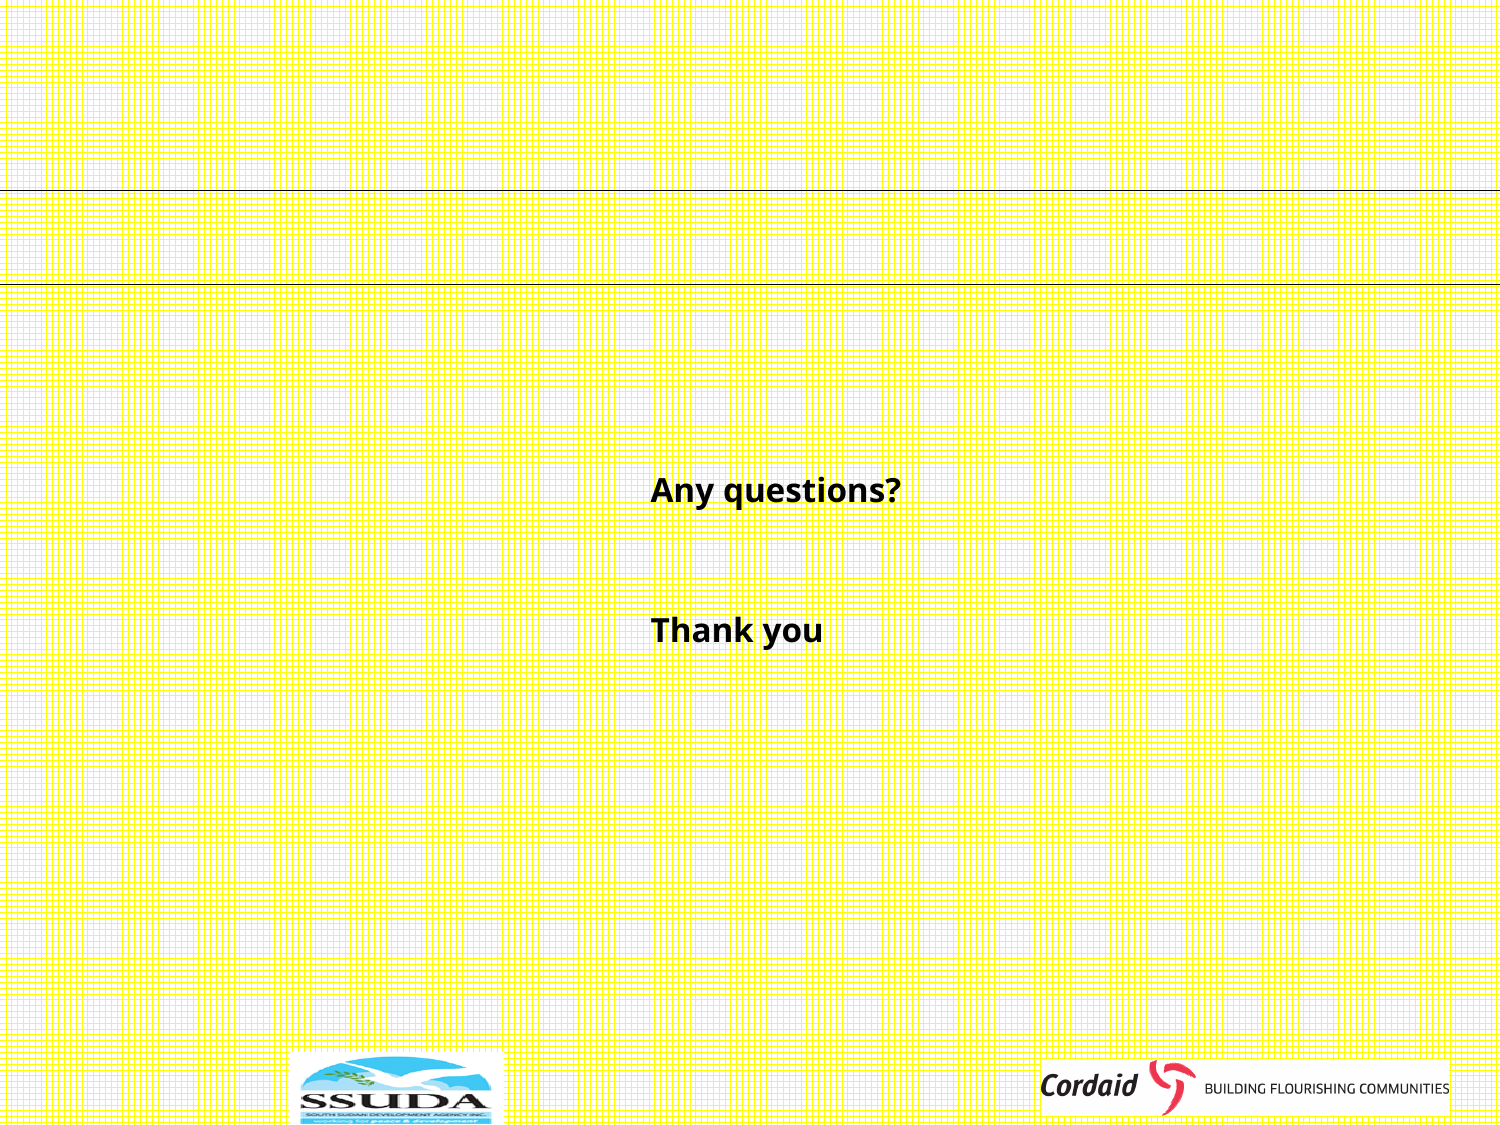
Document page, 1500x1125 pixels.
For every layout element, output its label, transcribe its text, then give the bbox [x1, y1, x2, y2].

list Any questions? Thank you [58, 361, 1417, 1024]
picture [288, 1052, 504, 1125]
picture [1041, 1060, 1449, 1116]
